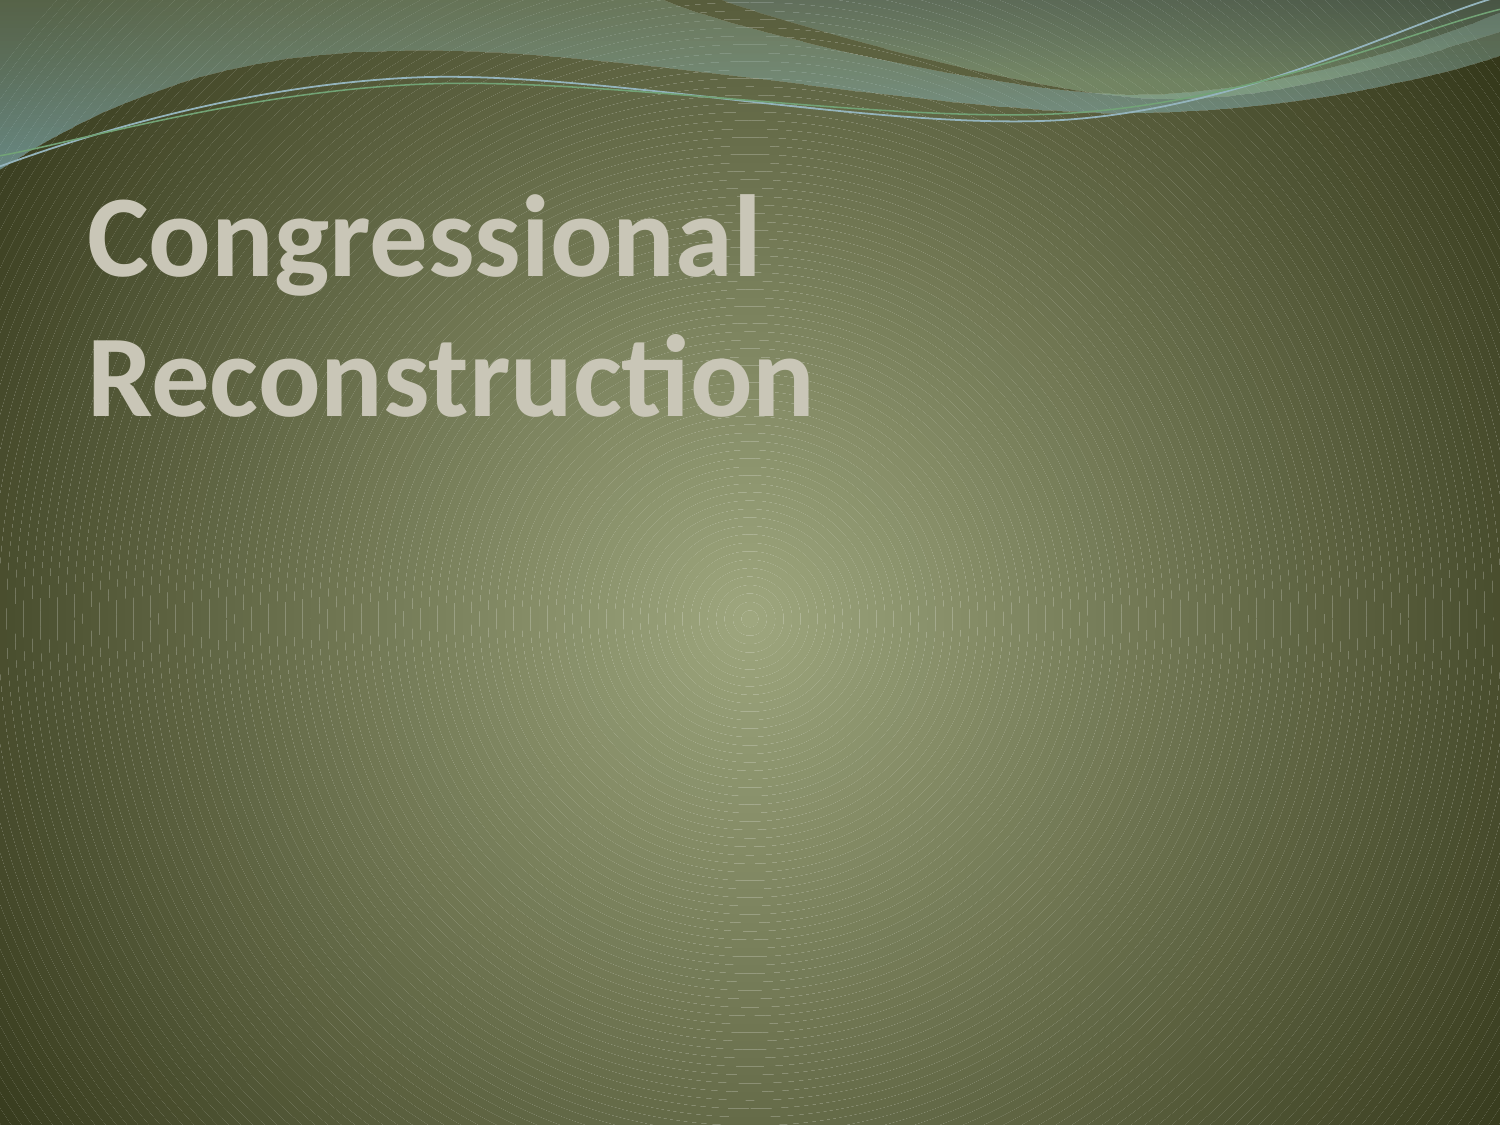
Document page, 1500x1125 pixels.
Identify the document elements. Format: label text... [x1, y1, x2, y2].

title Congressional Reconstruction [86, 216, 1362, 440]
